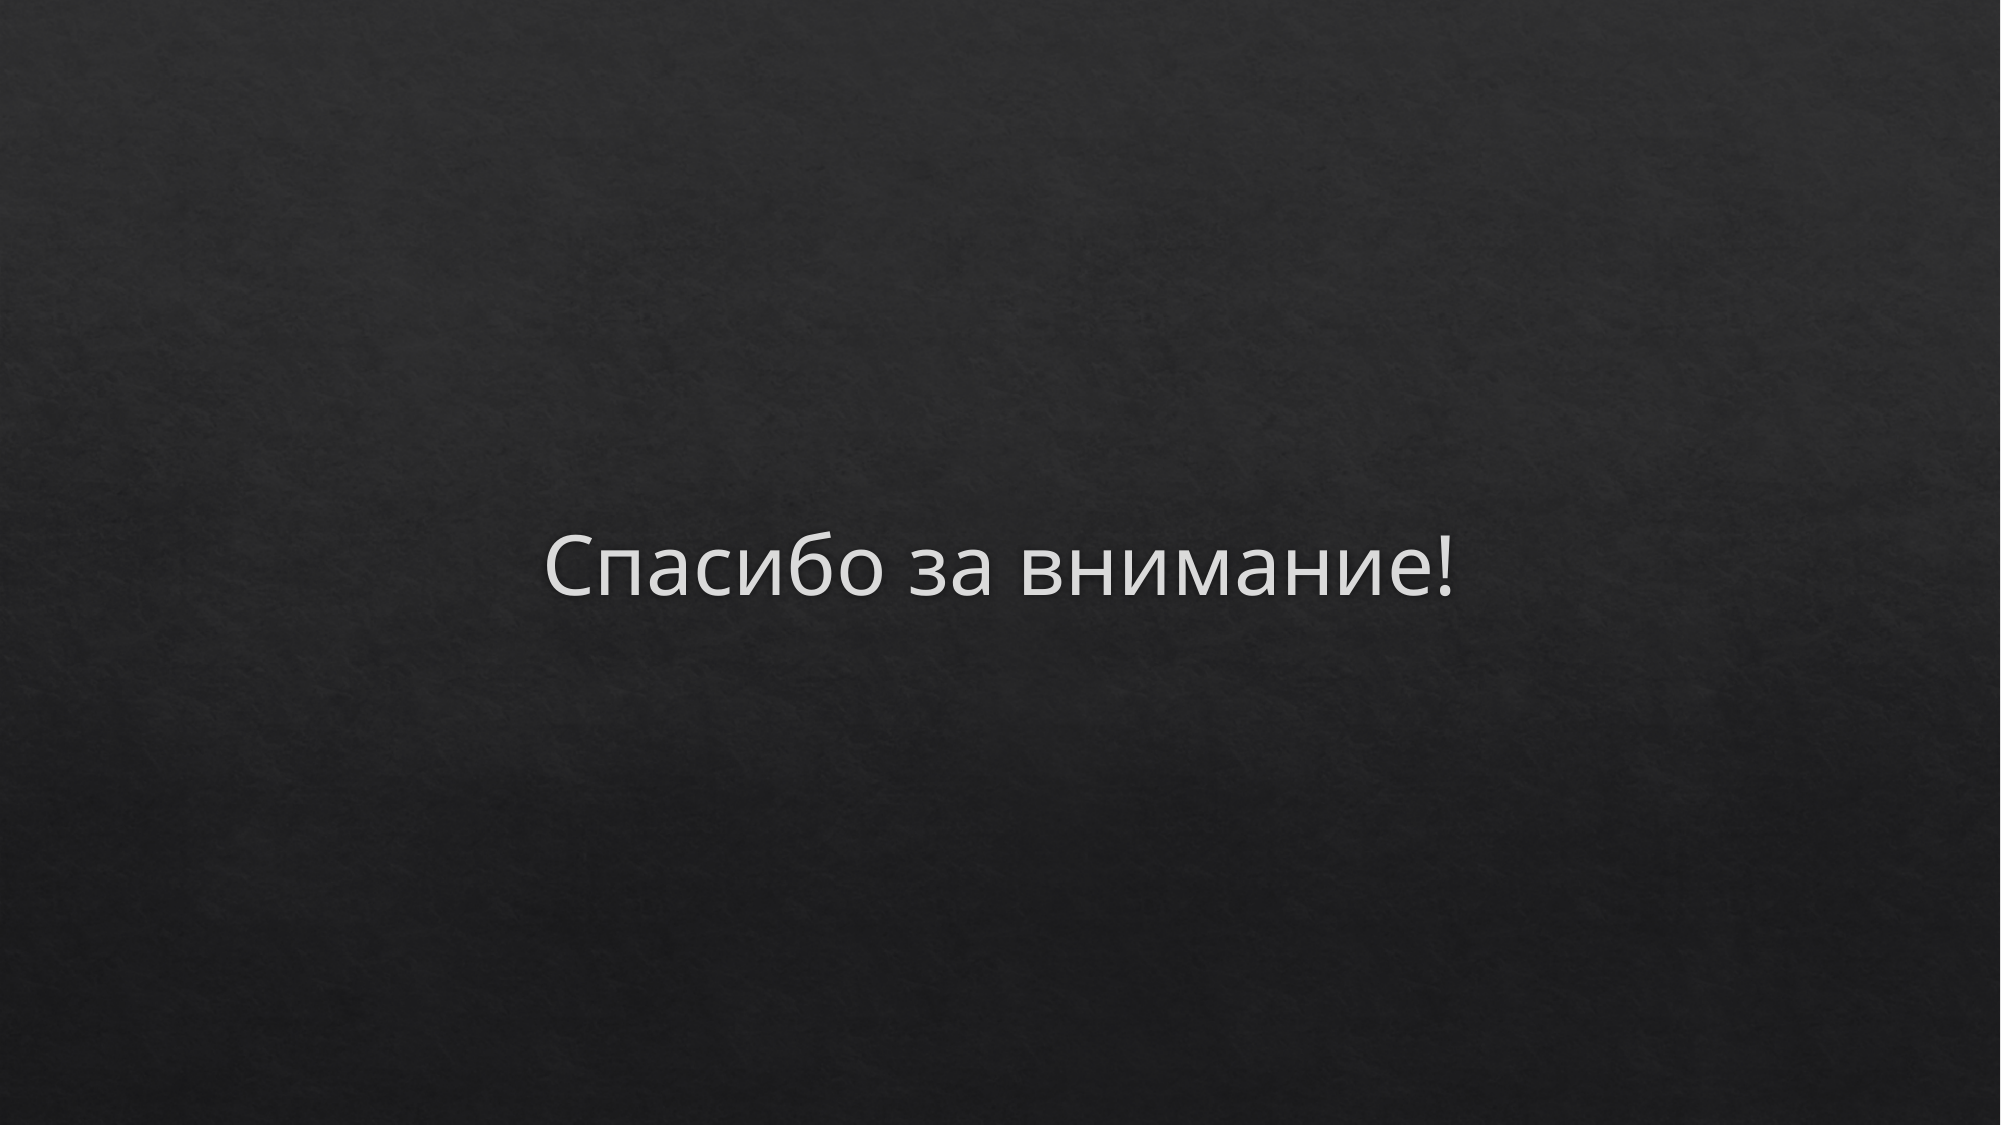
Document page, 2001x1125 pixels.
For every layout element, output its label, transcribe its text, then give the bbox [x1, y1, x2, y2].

title Спасибо за внимание! [150, 482, 1850, 643]
